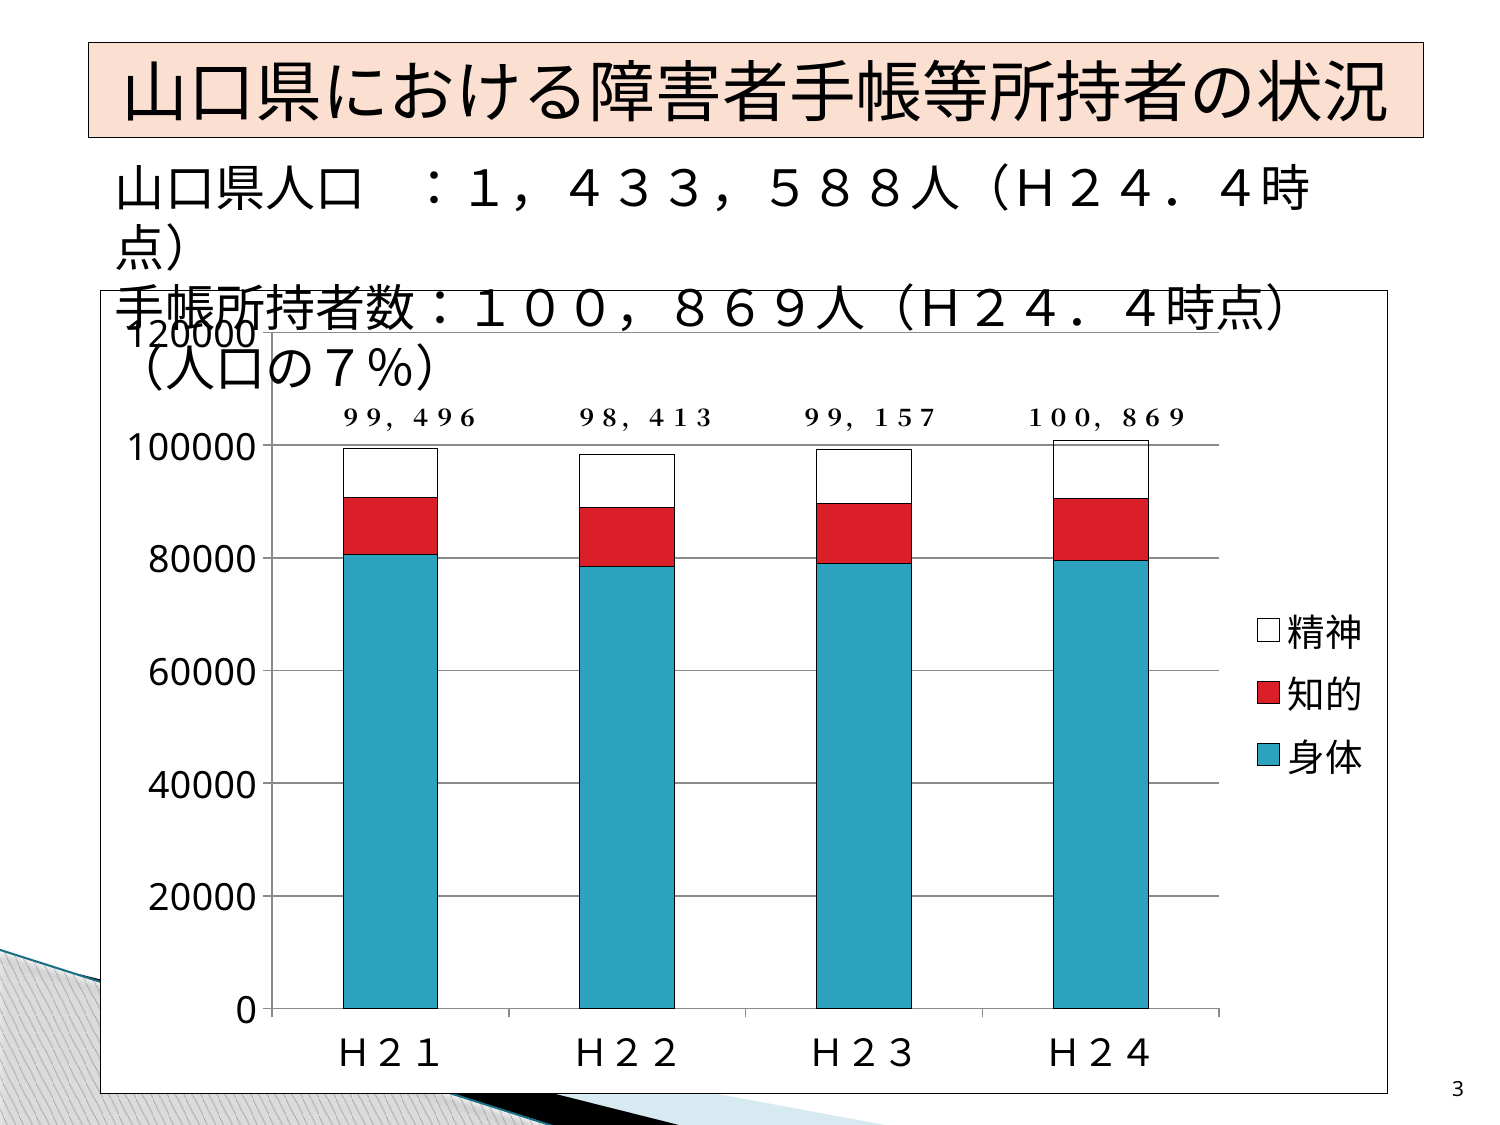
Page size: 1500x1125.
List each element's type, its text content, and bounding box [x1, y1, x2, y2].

text_box 山口県における障害者手帳等所持者の状況 [88, 42, 1424, 138]
slide_number 3 [1418, 1051, 1479, 1112]
chart [100, 290, 1389, 1095]
text_box 山口県人口 ：１，４３３，５８８人（Ｈ２４．４時点） 手帳所持者数：１００，８６９人（Ｈ２４．４時点）（人口の７％） [100, 148, 1388, 290]
